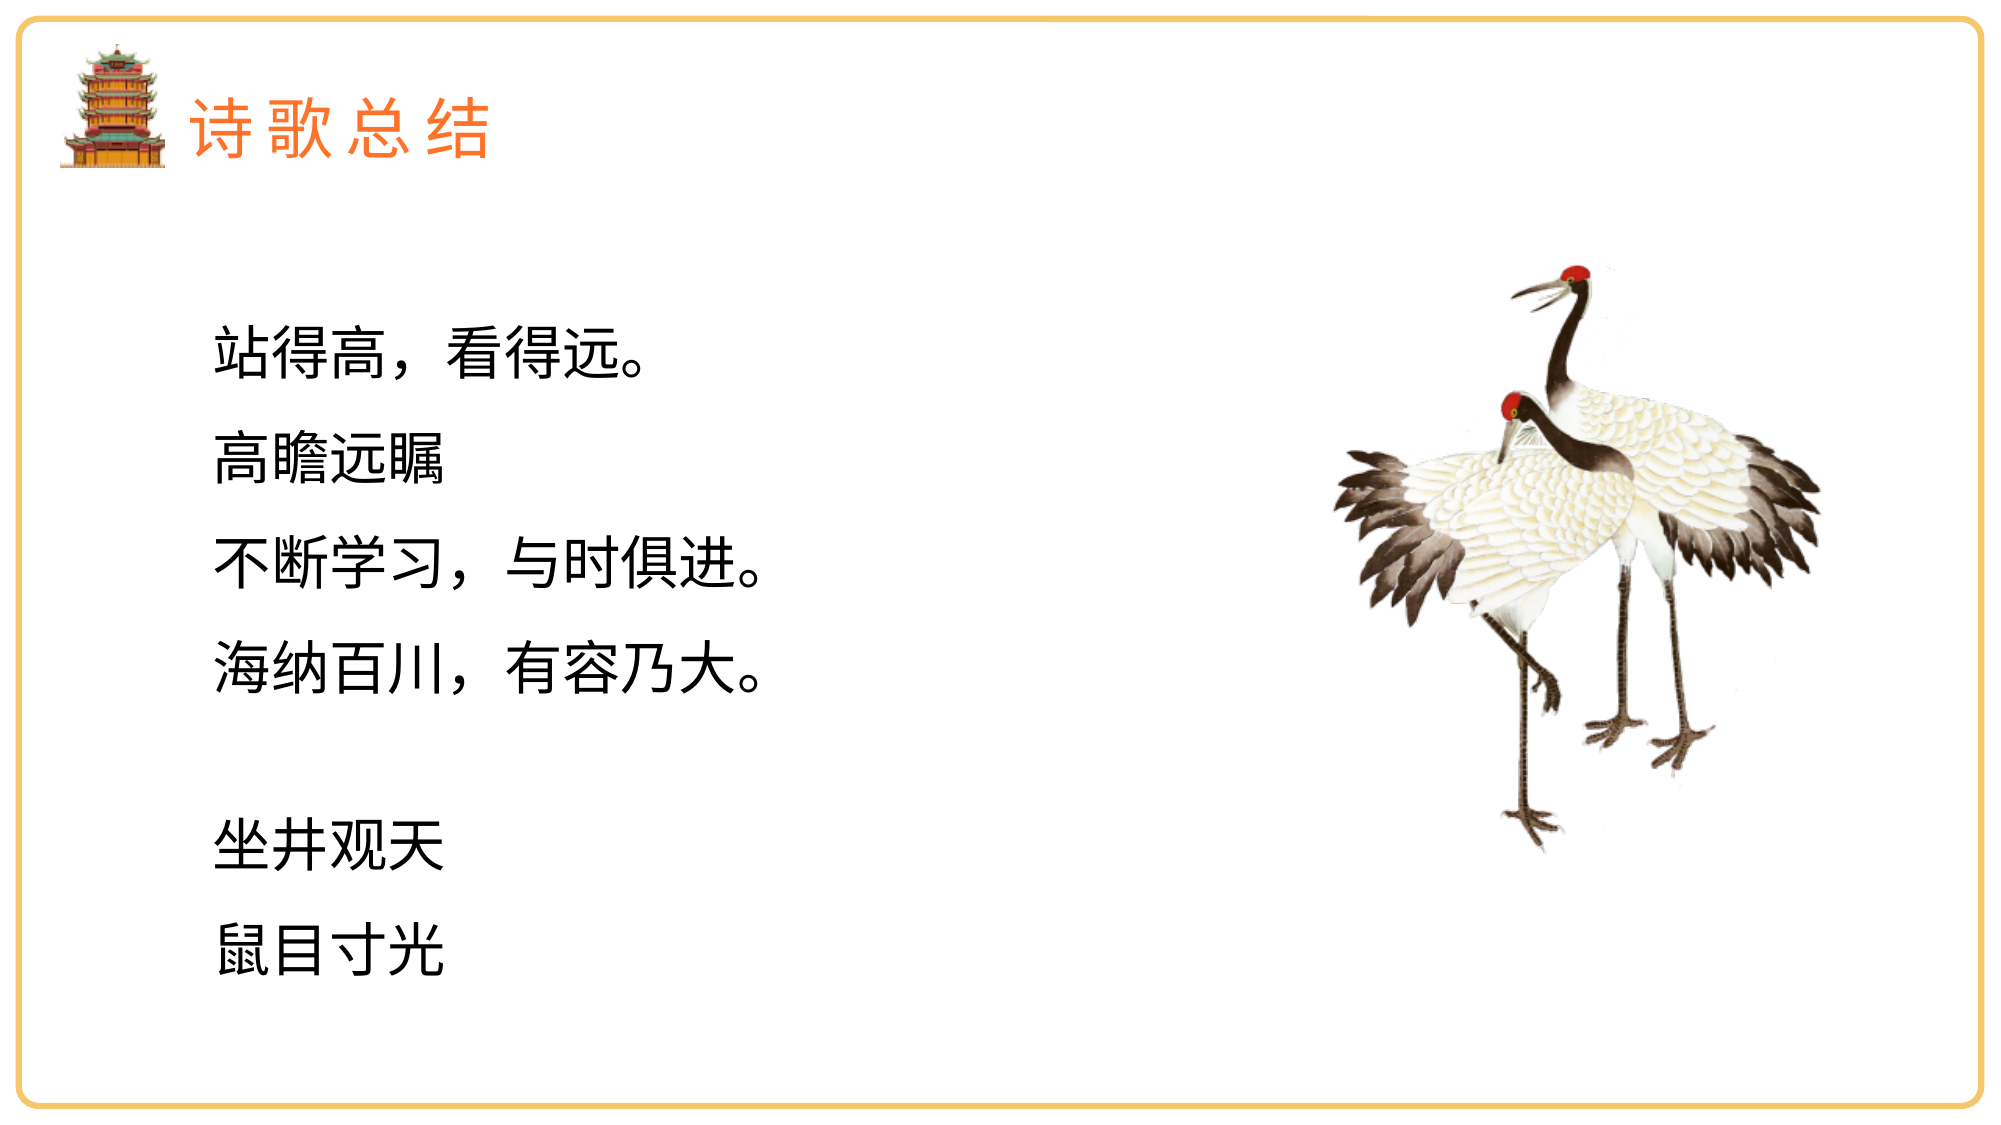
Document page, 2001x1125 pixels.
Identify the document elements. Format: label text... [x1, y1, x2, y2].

picture [59, 44, 165, 168]
text_box 诗歌总结 [187, 87, 493, 168]
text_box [197, 273, 1026, 983]
picture [1331, 238, 1825, 855]
